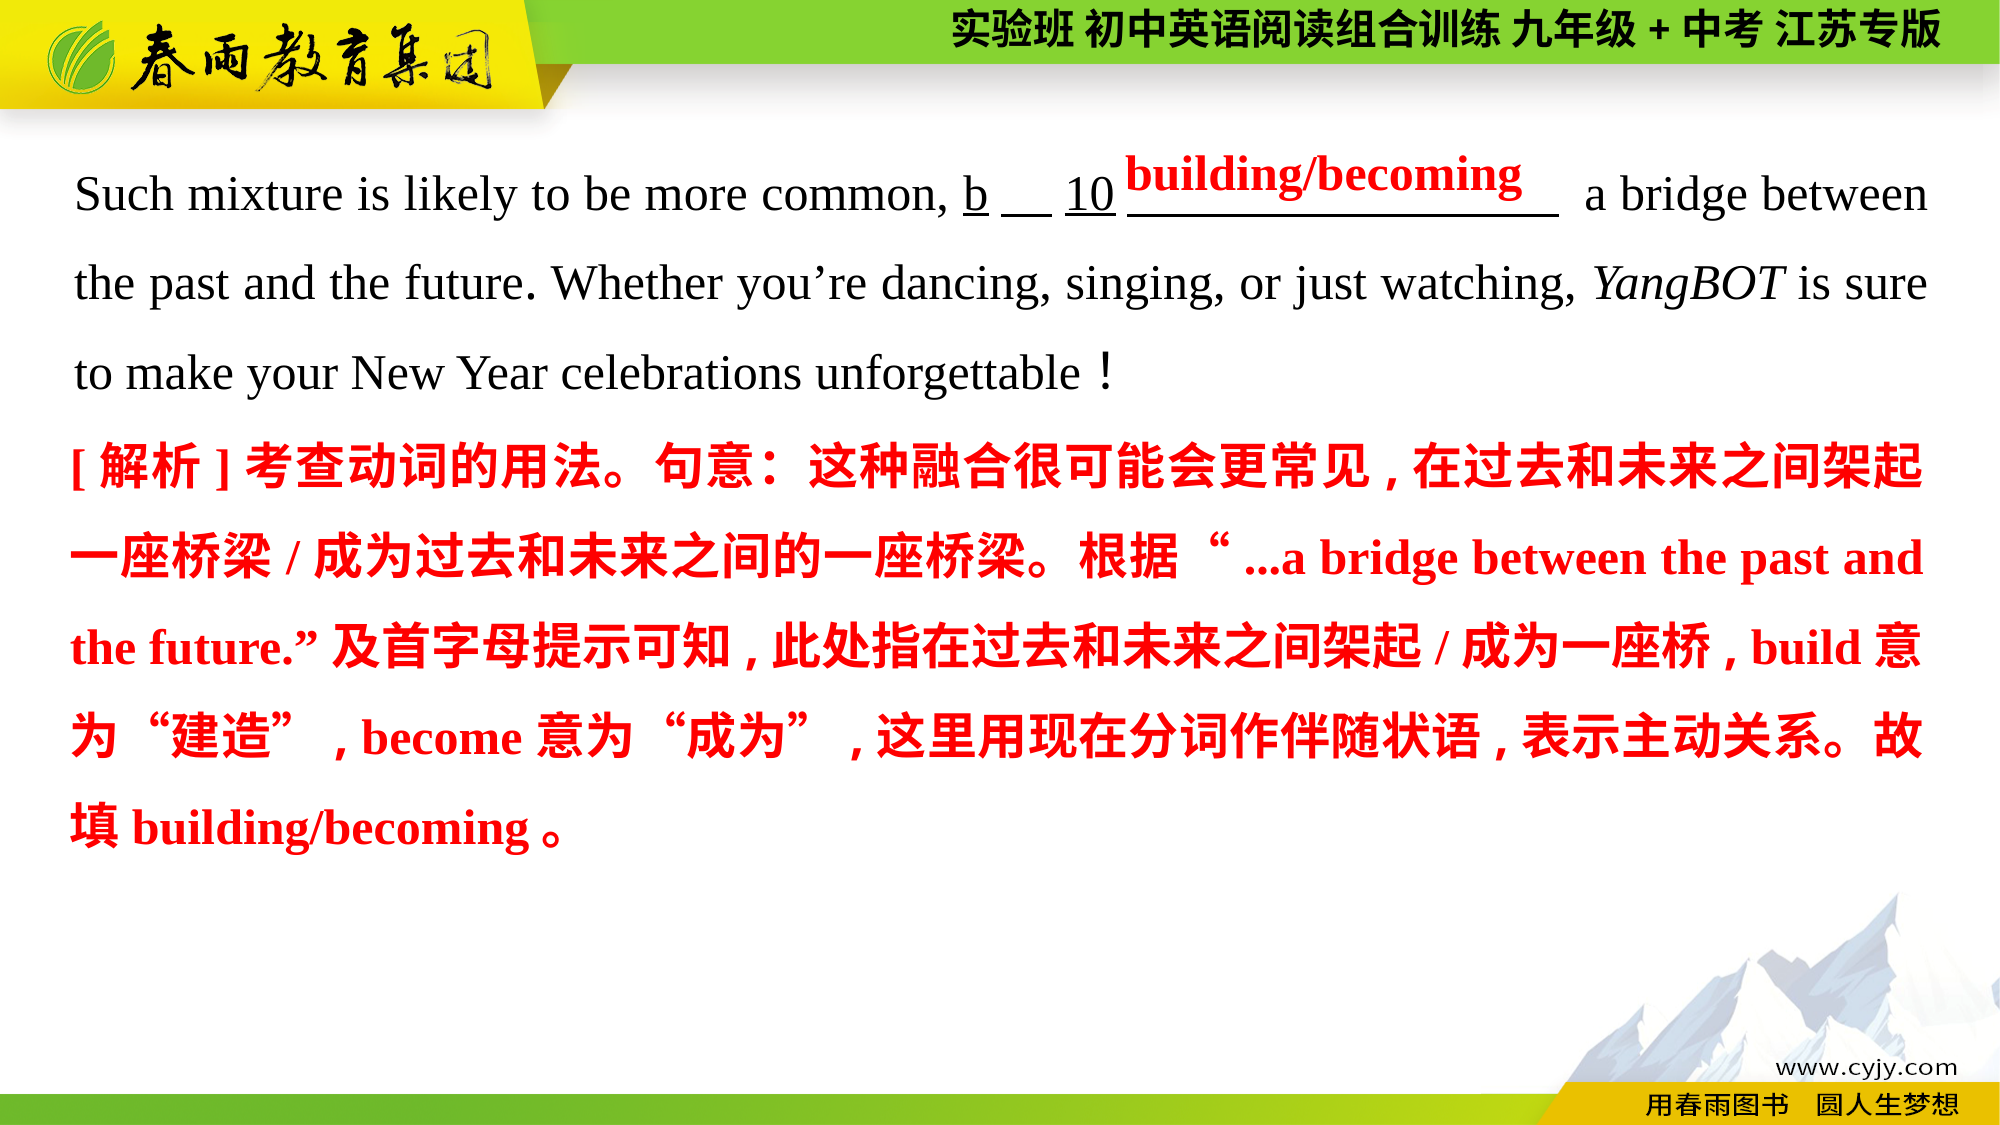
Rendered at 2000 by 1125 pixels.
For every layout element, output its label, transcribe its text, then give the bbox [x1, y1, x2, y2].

list Such mixture is likely to be more common, b 10 a bridge between the past and the future. Whether you’re dancing, singing, or just watching, YangBOT is sure to make your New Year celebrations unforgettable！ [59, 122, 1944, 411]
picture [0, 0, 2000, 1125]
text_box [解析]考查动词的用法。句意：这种融合很可能会更常见,在过去和未来之间架起一座桥梁/成为过去和未来之间的一座桥梁。根据“...a bridge between the past and the future.”及首字母提示可知,此处指在过去和未来之间架起/成为一座桥, build意为“建造”, become意为“成为”,这里用现在分词作伴随状语,表示主动关系。故填building/becoming。 [54, 397, 1939, 863]
text_box building/becoming [1110, 133, 1538, 208]
